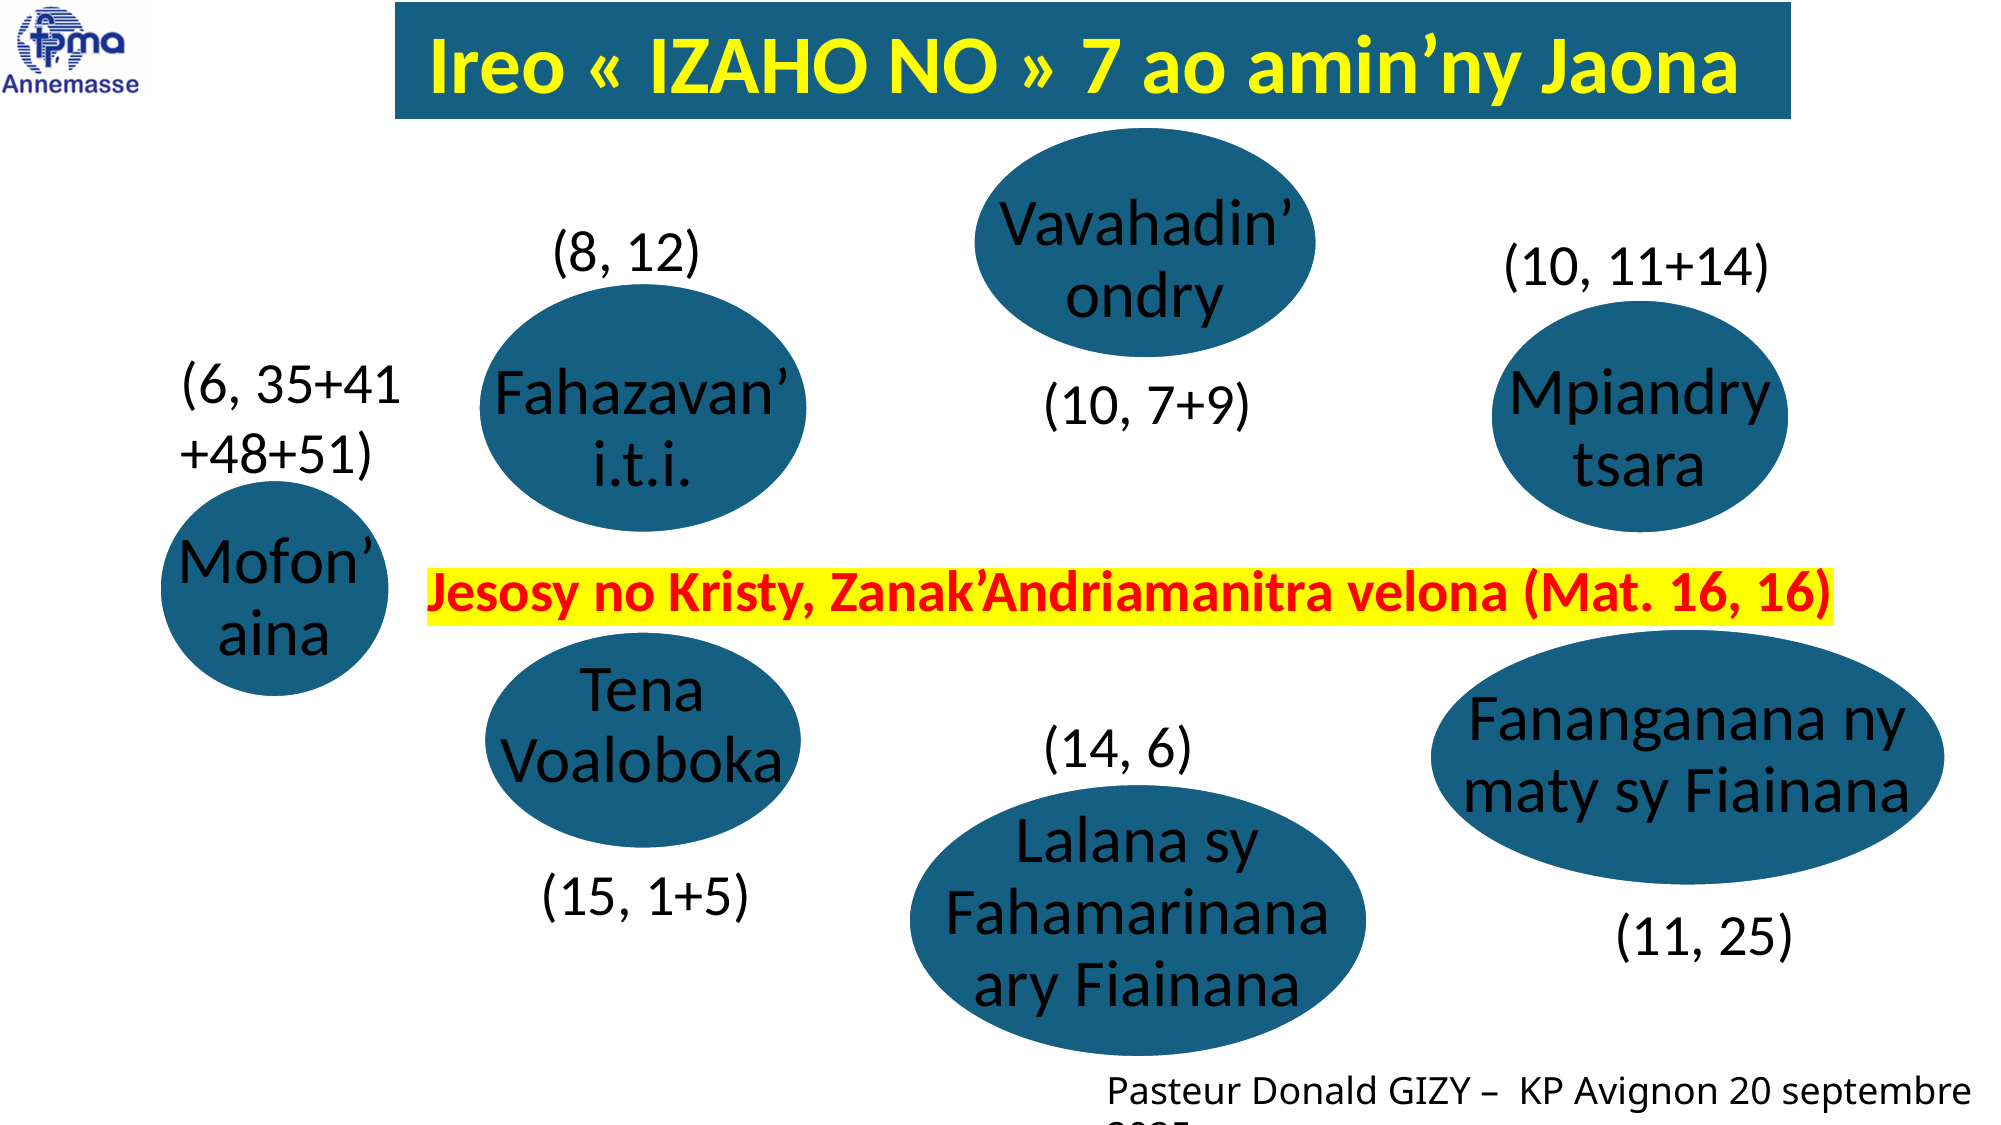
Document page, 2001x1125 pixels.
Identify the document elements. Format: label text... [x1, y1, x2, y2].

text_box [158, 478, 391, 699]
text_box (10, 11+14) [1487, 219, 1790, 305]
text_box (15, 1+5) [526, 850, 770, 935]
text_box (10, 7+9) [1027, 360, 1271, 444]
text_box (14, 6) [1027, 701, 1212, 783]
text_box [1489, 298, 1791, 535]
text_box Pasteur Donald GIZY – KP Avignon 20 septembre 2025 [1091, 1059, 2000, 1125]
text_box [477, 282, 809, 534]
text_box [972, 125, 1318, 360]
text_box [483, 630, 803, 850]
text_box (8, 12) [536, 205, 721, 282]
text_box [1428, 627, 1947, 887]
text_box (11, 25) [1599, 890, 1813, 975]
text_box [907, 783, 1369, 1059]
picture [0, 0, 149, 96]
text_box (6, 35+41 +48+51) [165, 338, 430, 493]
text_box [335, 0, 1794, 122]
text_box Jesosy no Kristy, Zanak’Andriamanitra velona (Mat. 16, 16) [412, 545, 1864, 631]
